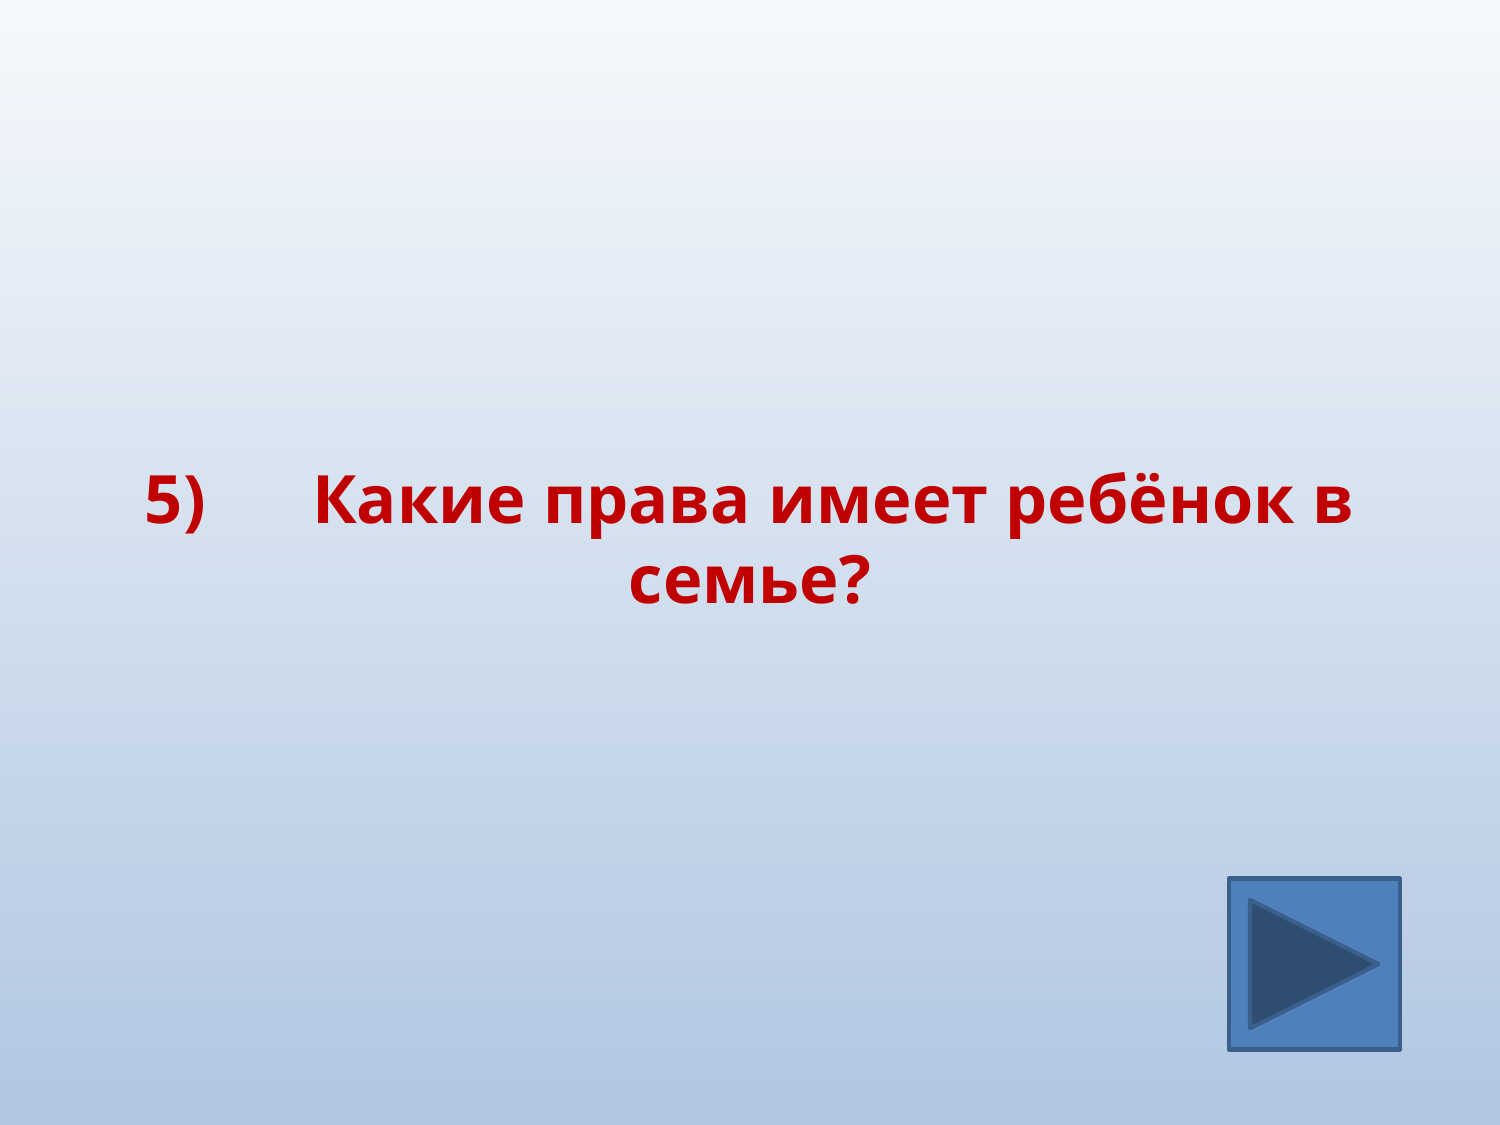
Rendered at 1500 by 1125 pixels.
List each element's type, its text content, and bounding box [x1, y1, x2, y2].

list 5) Какие права имеет ребёнок в семье? [75, 262, 1425, 1005]
text_box [1227, 876, 1402, 1052]
